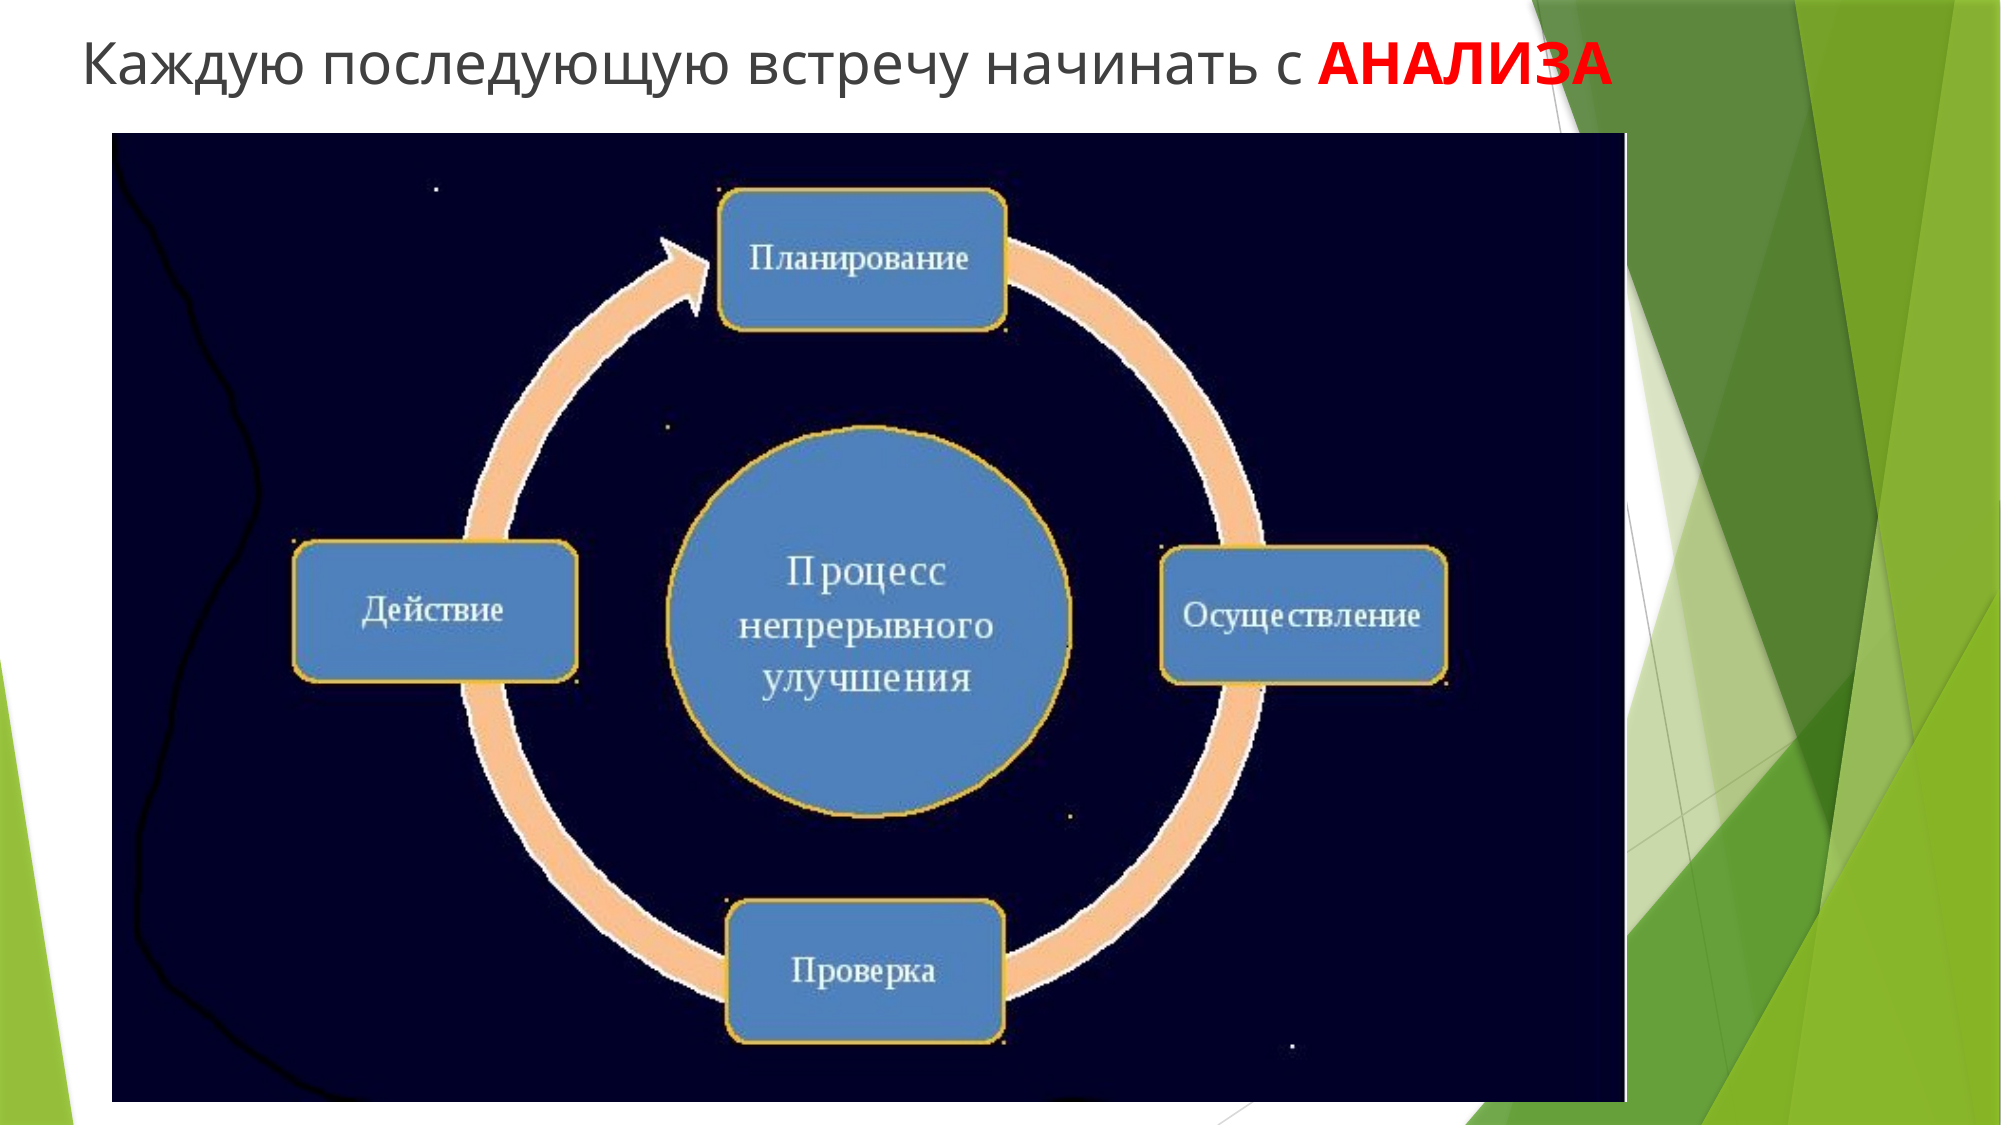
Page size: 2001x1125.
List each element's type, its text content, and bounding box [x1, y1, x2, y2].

list Каждую последующую встречу начинать с АНАЛИЗА [42, 18, 1653, 992]
picture [111, 133, 1628, 1102]
